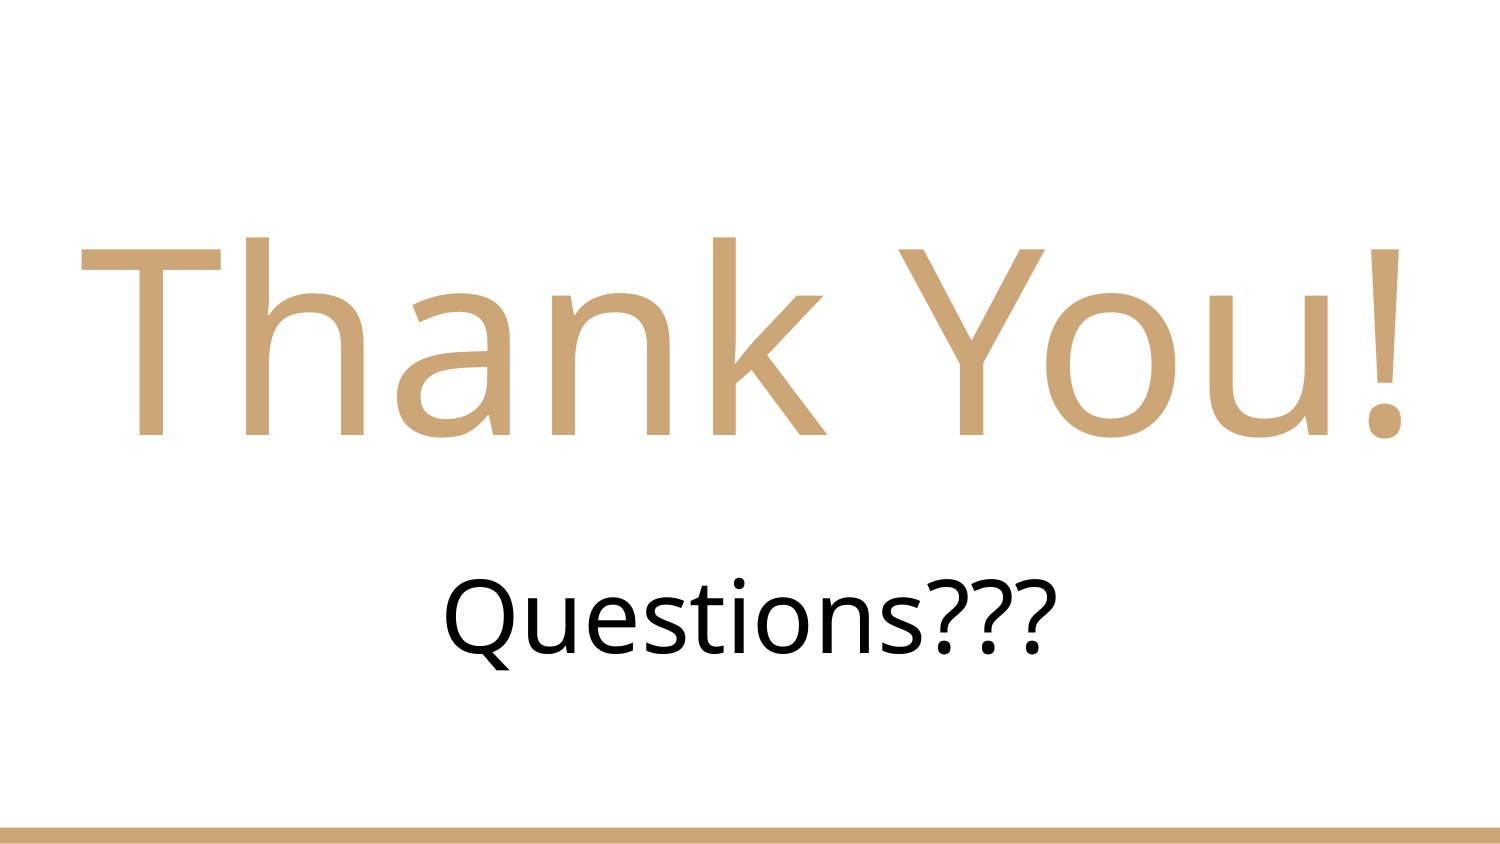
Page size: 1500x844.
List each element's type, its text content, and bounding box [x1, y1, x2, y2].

list Questions??? [51, 518, 1449, 695]
title Thank You! [51, 157, 1449, 507]
